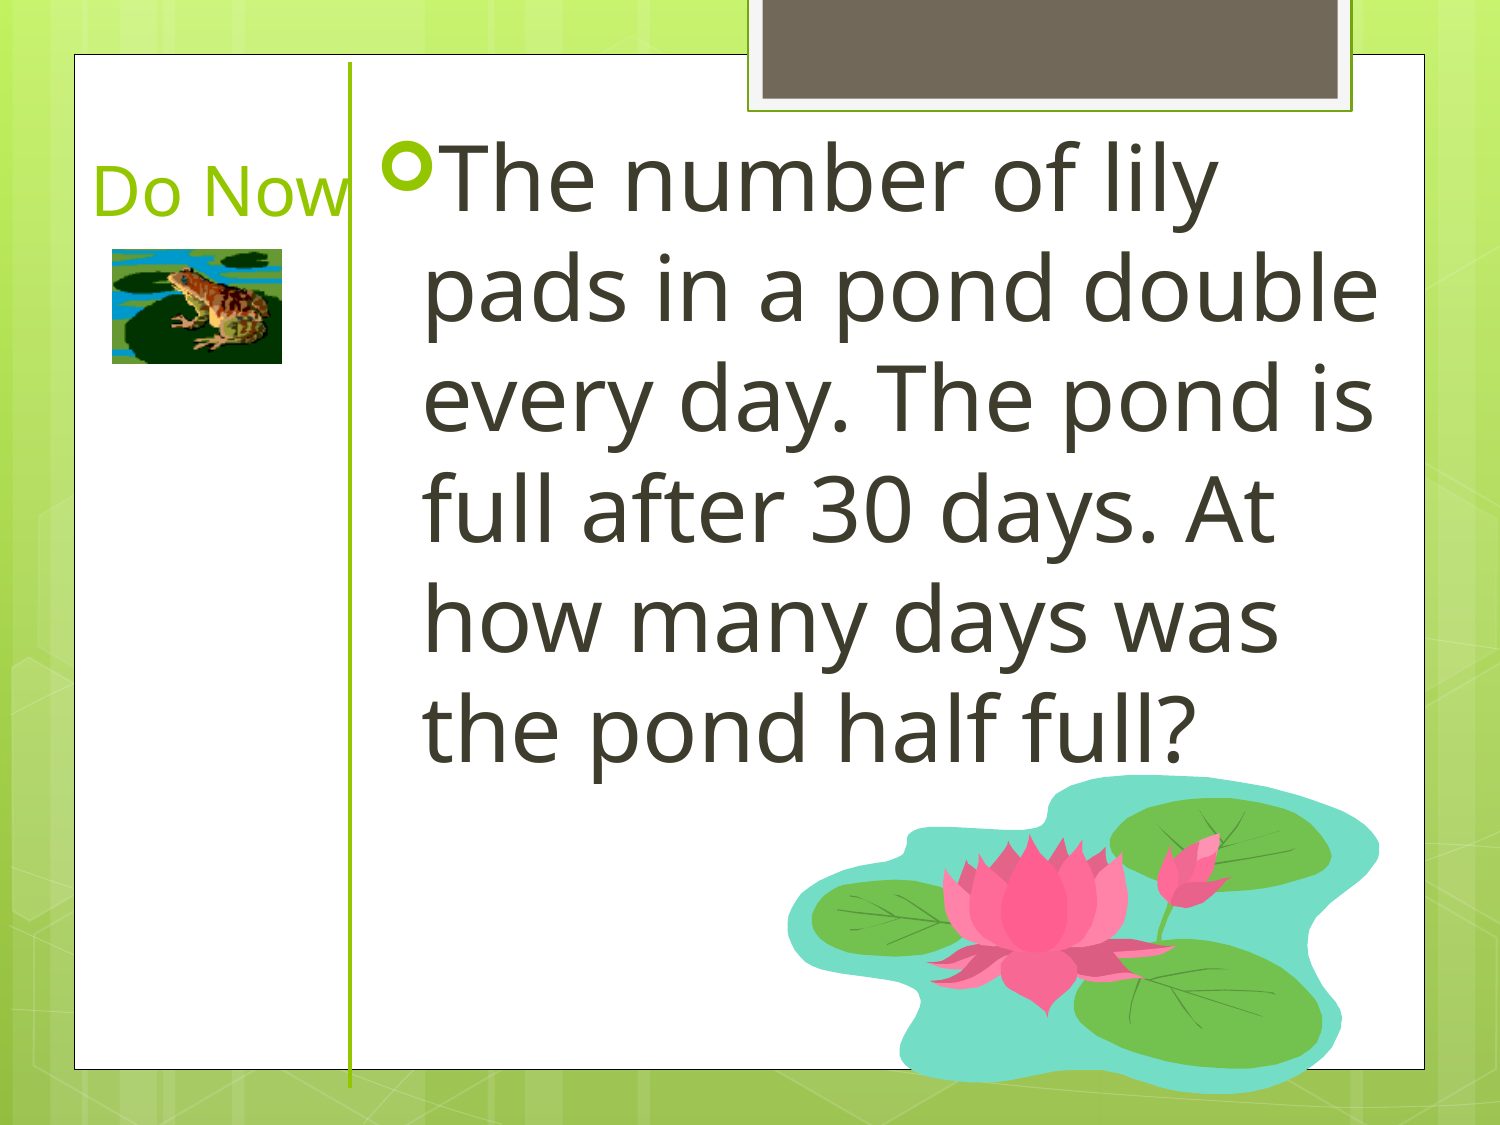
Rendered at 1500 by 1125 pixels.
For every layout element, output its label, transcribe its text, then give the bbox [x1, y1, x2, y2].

picture [112, 249, 282, 278]
picture [112, 254, 155, 261]
picture [787, 774, 1380, 1095]
title Do Now [75, 137, 345, 238]
picture [112, 265, 282, 365]
list The number of lily pads in a pond double every day. The pond is full after 30 days. At how many days was the pond half full? [354, 112, 1425, 1063]
